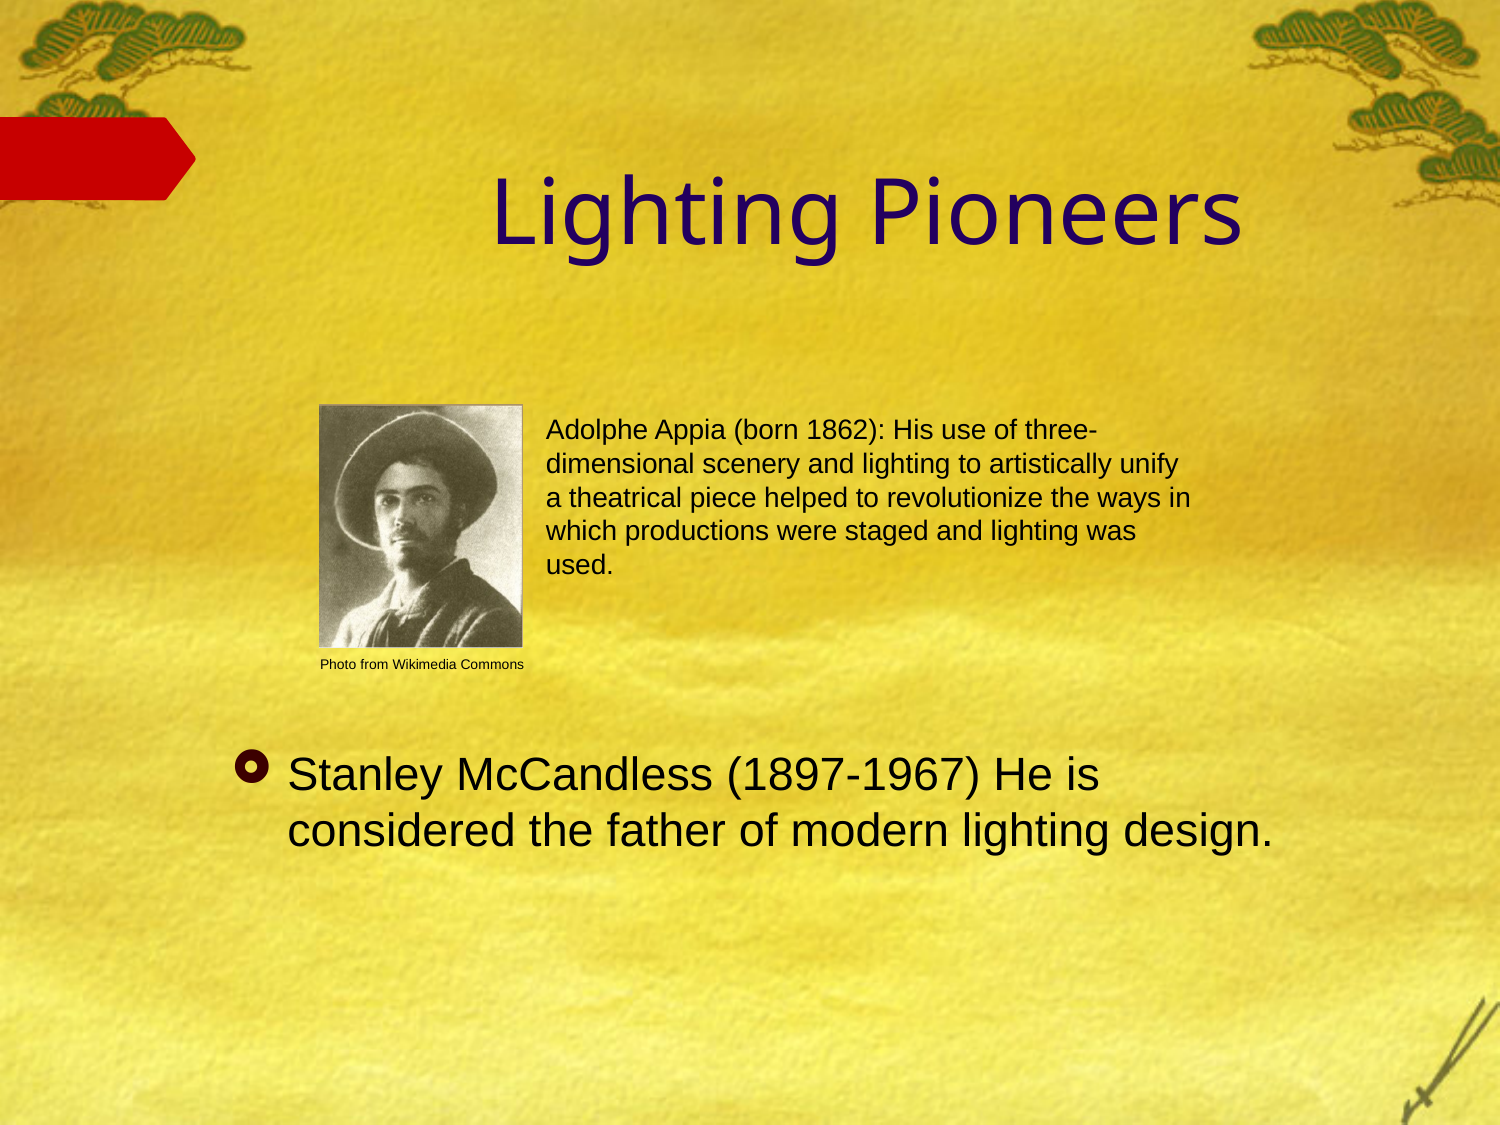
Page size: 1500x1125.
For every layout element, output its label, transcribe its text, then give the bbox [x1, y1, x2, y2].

text_box Photo from Wikimedia Commons [305, 647, 540, 680]
list Stanley McCandless (1897-1967) He is considered the father of modern lighting design. [215, 403, 1314, 870]
title Lighting Pioneers [318, 102, 1416, 313]
text_box Adolphe Appia (born 1862): His use of three-dimensional scenery and lighting to artistically unify a theatrical piece helped to revolutionize the ways in which productions were staged and lighting was used. [531, 404, 1216, 622]
picture [0, 0, 1500, 1125]
